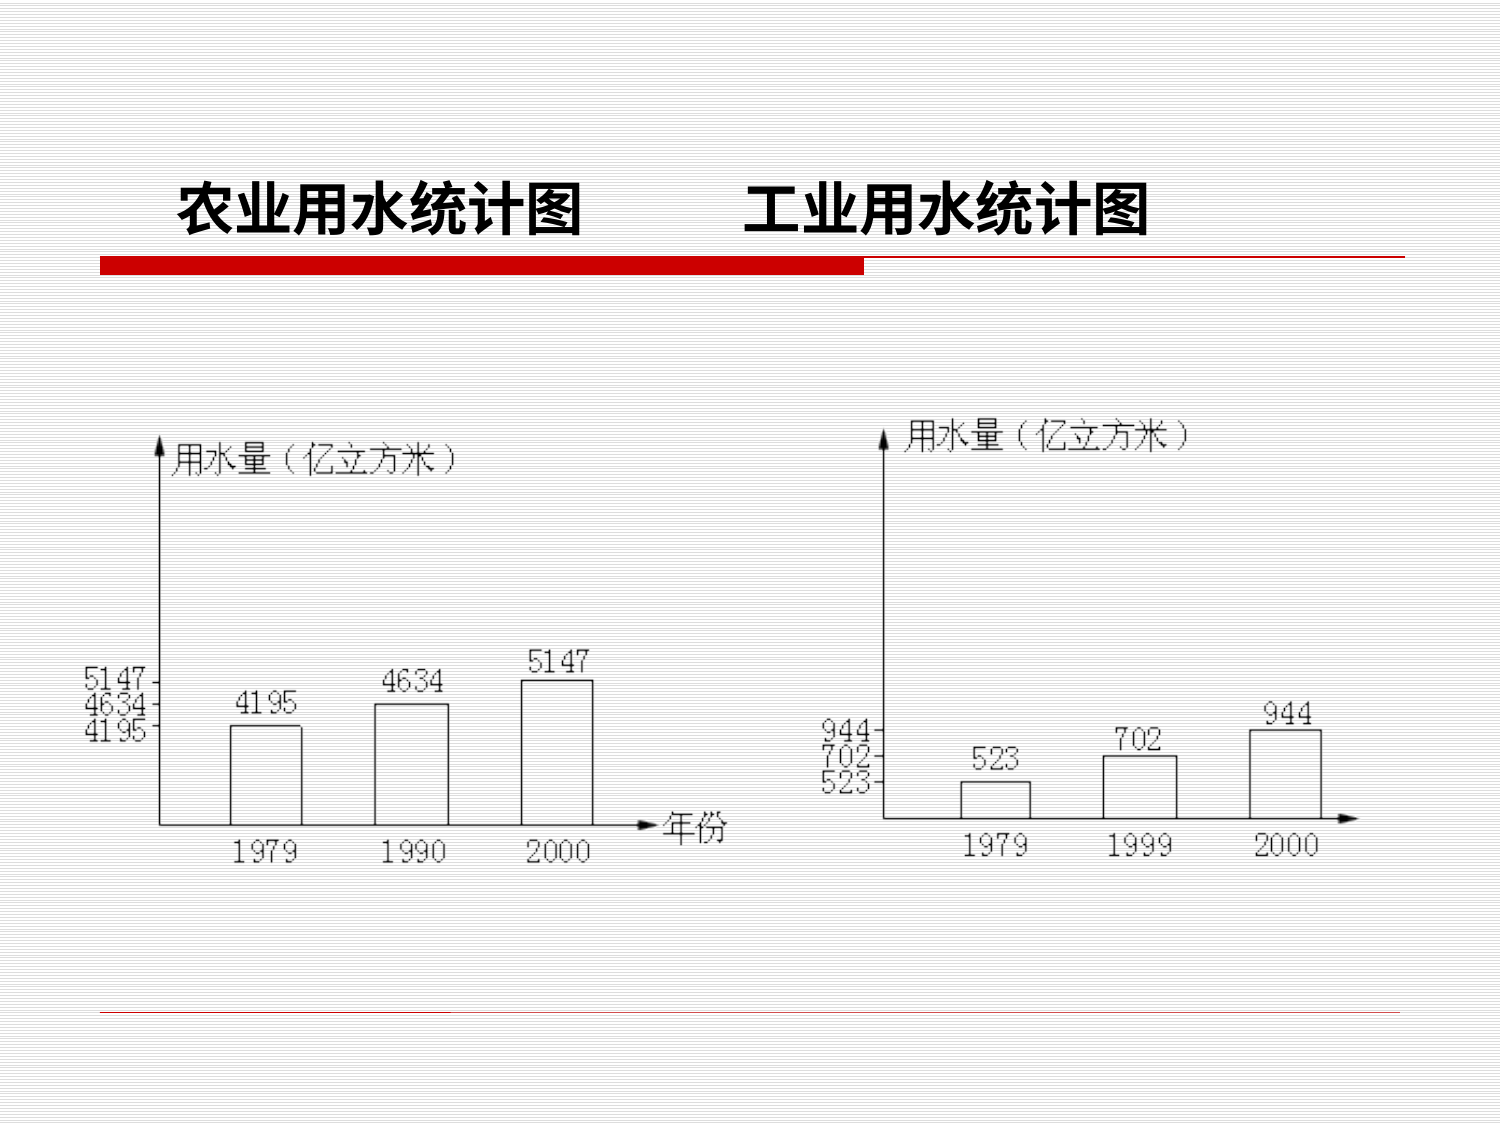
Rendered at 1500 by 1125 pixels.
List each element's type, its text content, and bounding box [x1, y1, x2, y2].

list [74, 412, 1369, 870]
title 农业用水统计图 工业用水统计图 [94, 50, 1407, 250]
